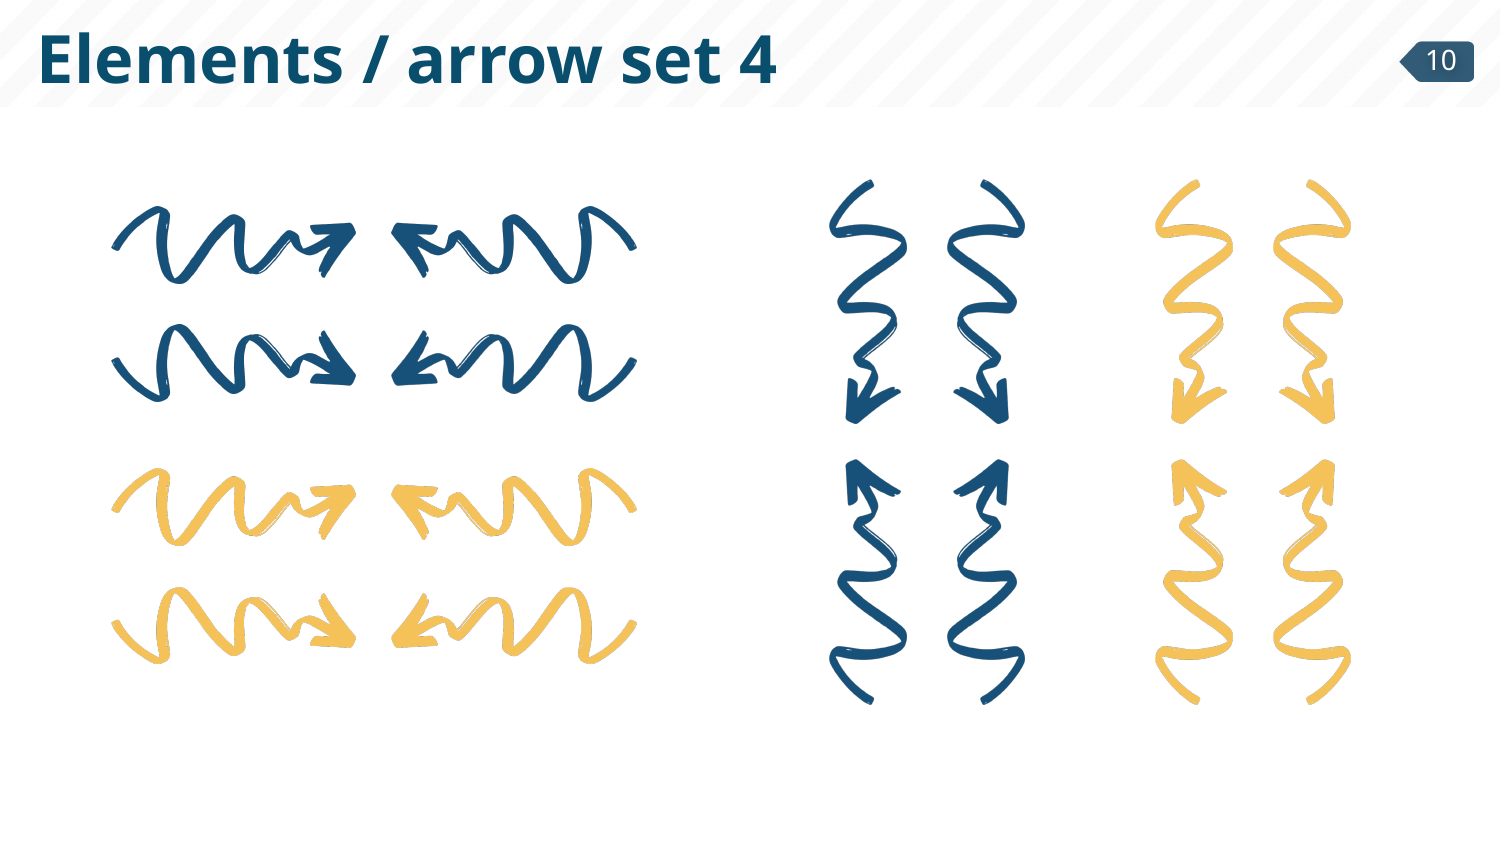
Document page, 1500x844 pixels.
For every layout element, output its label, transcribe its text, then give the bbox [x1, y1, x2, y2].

picture [111, 206, 356, 284]
picture [111, 468, 356, 546]
picture [746, 180, 1435, 424]
picture [111, 586, 356, 664]
picture [391, 324, 637, 402]
title Elements / arrow set 4 [22, 18, 1351, 89]
picture [391, 586, 637, 664]
picture [111, 324, 356, 402]
picture [0, 0, 1500, 107]
picture [746, 460, 1435, 705]
picture [391, 468, 637, 546]
picture [391, 206, 637, 284]
